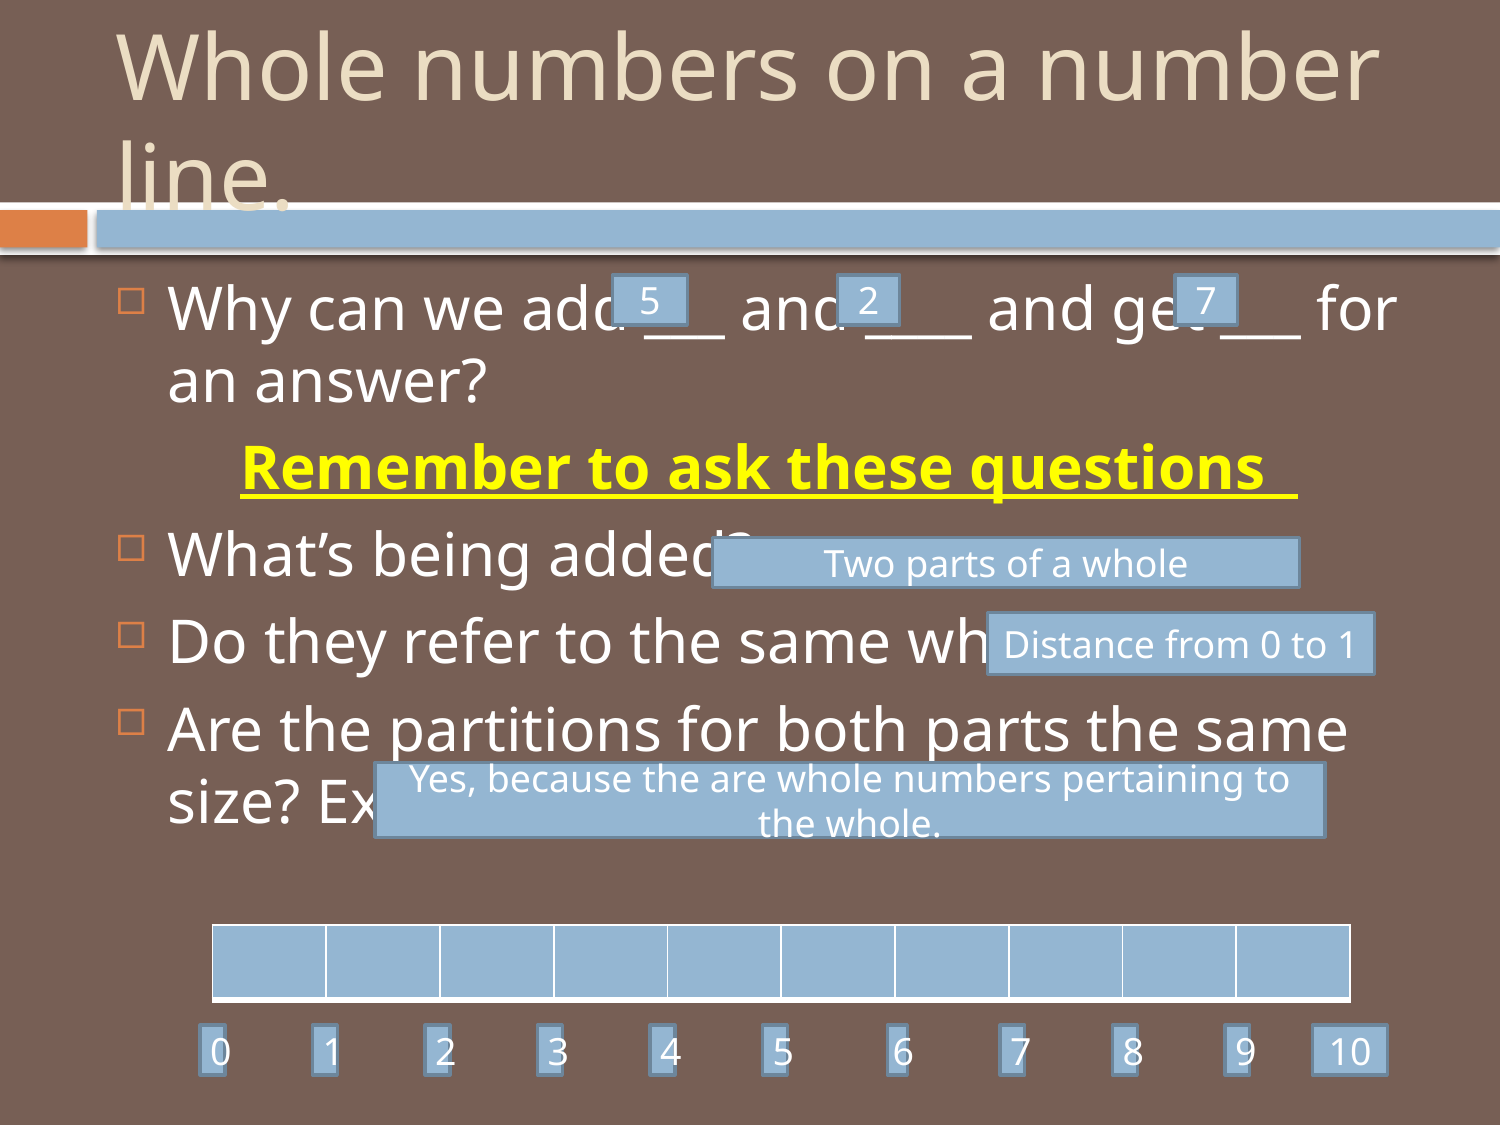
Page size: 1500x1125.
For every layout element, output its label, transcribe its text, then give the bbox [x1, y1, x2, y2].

list Why can we add ___ and ____ and get ___ for an answer? Remember to ask these questions What’s being added? Do they refer to the same whole? Are the partitions for both parts the same size? Explain. [100, 262, 1438, 1000]
table_header [1237, 926, 1349, 997]
table_header [782, 926, 894, 997]
text_box 7 [1173, 273, 1239, 327]
table_header [555, 926, 667, 997]
text_box Two parts of a whole [711, 536, 1301, 589]
title Whole numbers on a number line. [100, 37, 1438, 200]
text_box 6 [886, 1023, 909, 1077]
table_header [1010, 926, 1122, 997]
text_box 2 [423, 1023, 452, 1077]
table_header [441, 926, 553, 997]
text_box 1 [311, 1023, 339, 1077]
text_box 4 [648, 1023, 677, 1077]
text_box 3 [536, 1023, 564, 1077]
text_box Distance from 0 to 1 [986, 611, 1376, 676]
table_header [327, 926, 439, 997]
text_box 9 [1223, 1023, 1251, 1077]
table_header [896, 926, 1008, 997]
text_box 5 [611, 273, 689, 327]
text_box 10 [1311, 1023, 1389, 1077]
table_header [1123, 926, 1235, 997]
table_header [668, 926, 780, 997]
text_box 5 [761, 1023, 789, 1077]
text_box 8 [1111, 1023, 1139, 1077]
text_box Yes, because the are whole numbers pertaining to the whole. [373, 761, 1327, 839]
text_box 0 [198, 1023, 227, 1077]
table_header [213, 926, 325, 997]
text_box 2 [836, 273, 901, 327]
text_box 7 [998, 1023, 1026, 1077]
